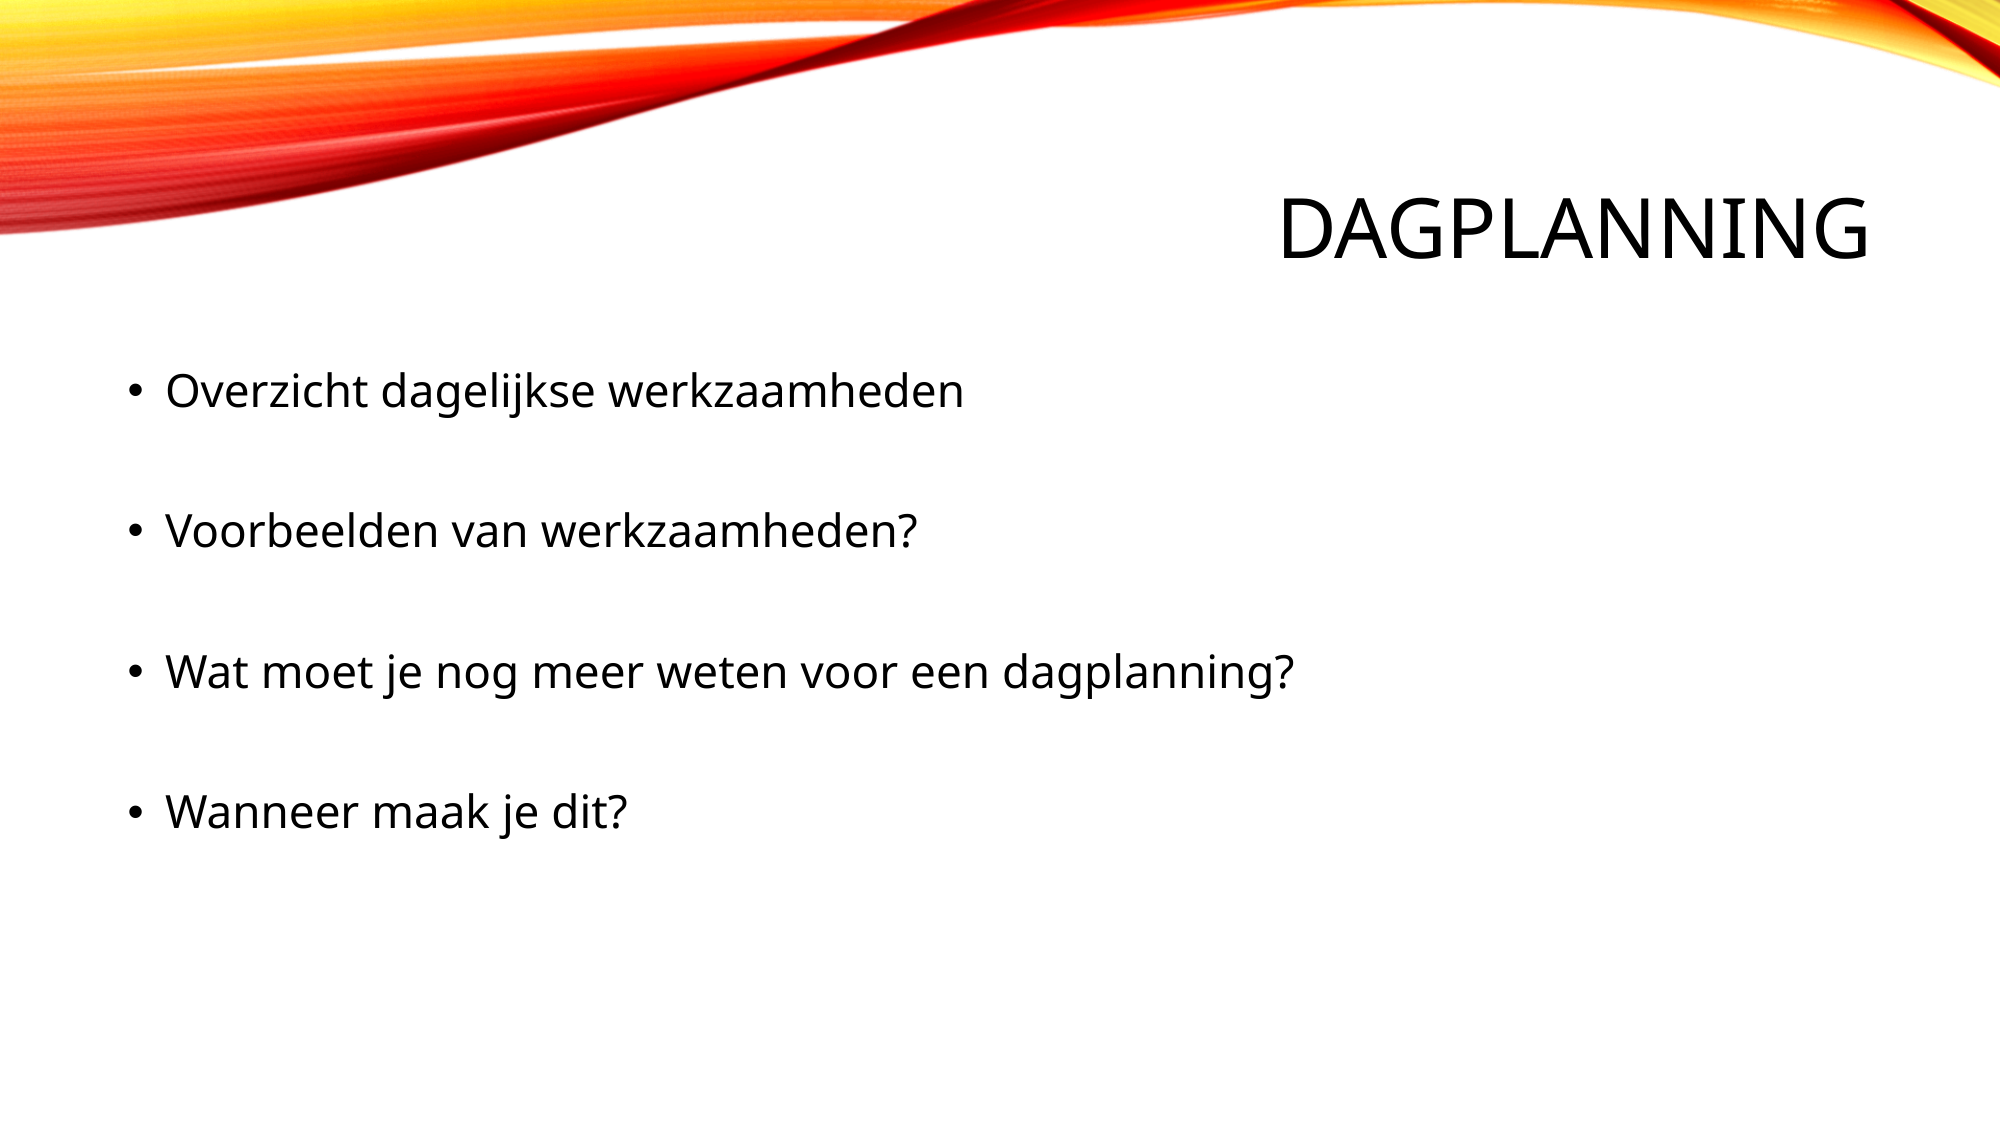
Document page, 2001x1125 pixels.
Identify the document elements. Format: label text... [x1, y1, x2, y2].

list Overzicht dagelijkse werkzaamheden Voorbeelden van werkzaamheden? Wat moet je nog meer weten voor een dagplanning? Wanneer maak je dit? [112, 360, 1888, 1021]
title Dagplanning [474, 125, 1888, 338]
picture [0, 0, 2000, 237]
